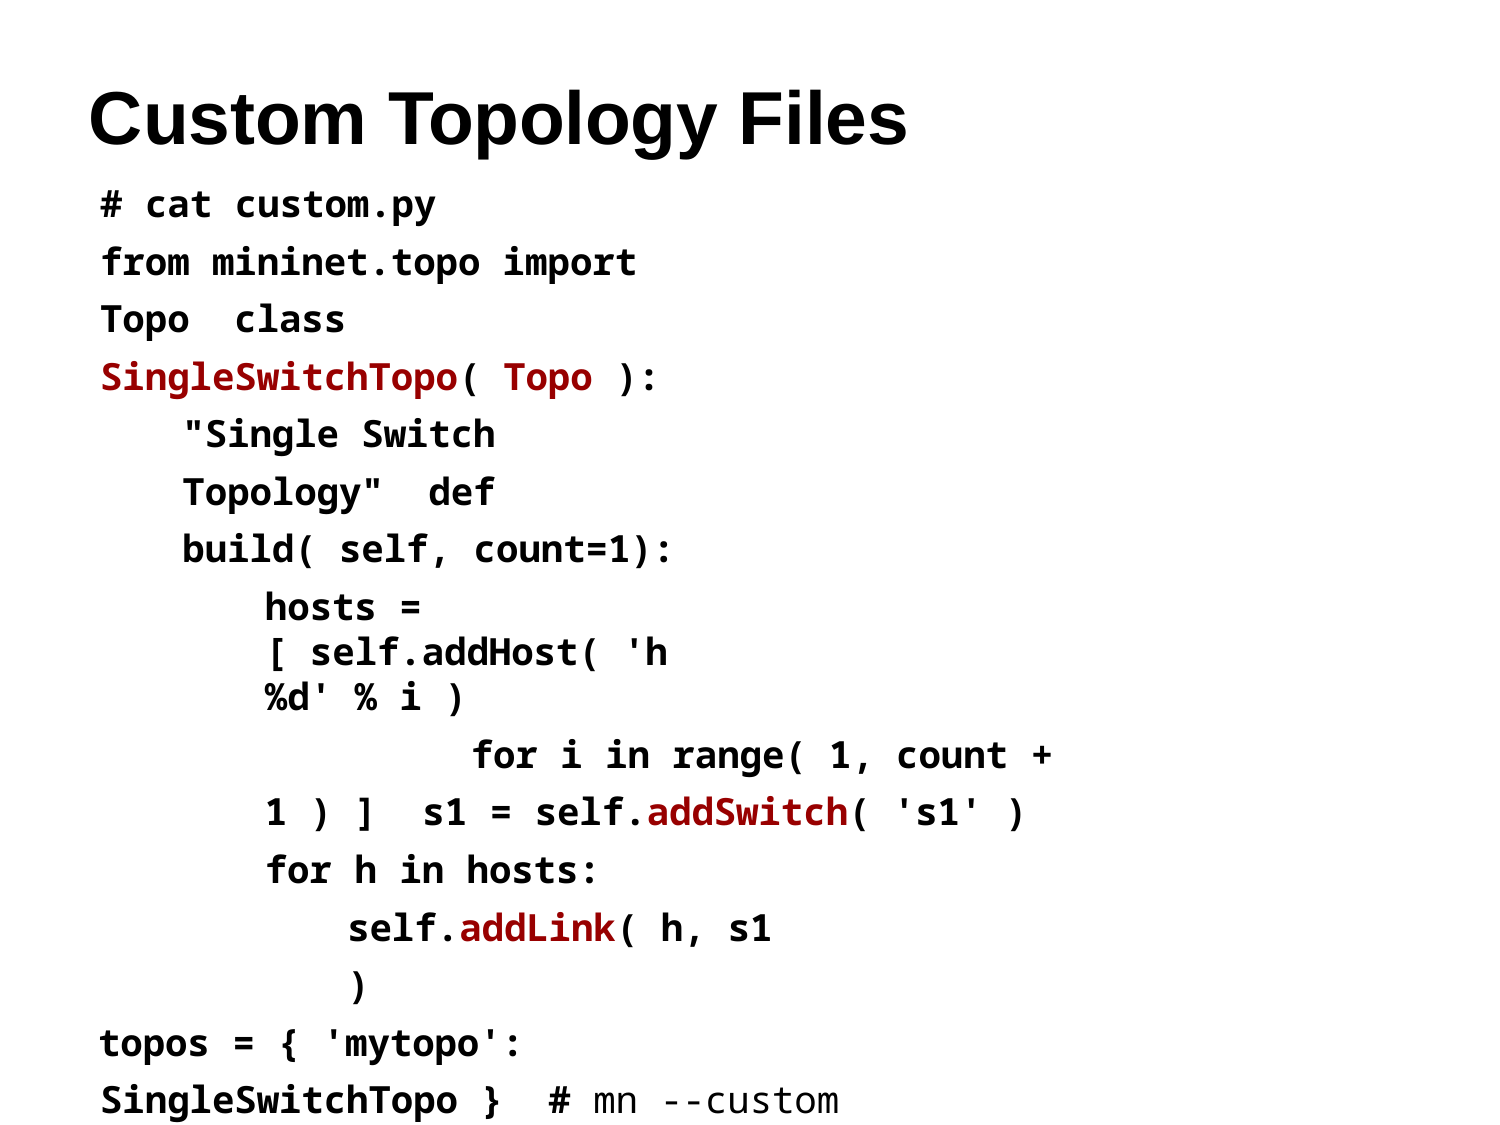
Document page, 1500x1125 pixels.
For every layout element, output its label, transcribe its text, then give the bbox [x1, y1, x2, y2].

text_box # cat custom.py from mininet.topo import Topo class SingleSwitchTopo( Topo ): "Single Switch Topology" def build( self, count=1): hosts = [ self.addHost( 'h%d' % i ) for i in range( 1, count + 1 ) ] s1 = self.addSwitch( 's1' ) for h in hosts: self.addLink( h, s1 ) topos = { 'mytopo': SingleSwitchTopo } # mn --custom custom.py --topo mytopo,3 *** Creating network *** Adding controller *** Adding hosts: h1 h2 h3 [98, 165, 1132, 1125]
title Custom Topology Files [86, 67, 919, 258]
